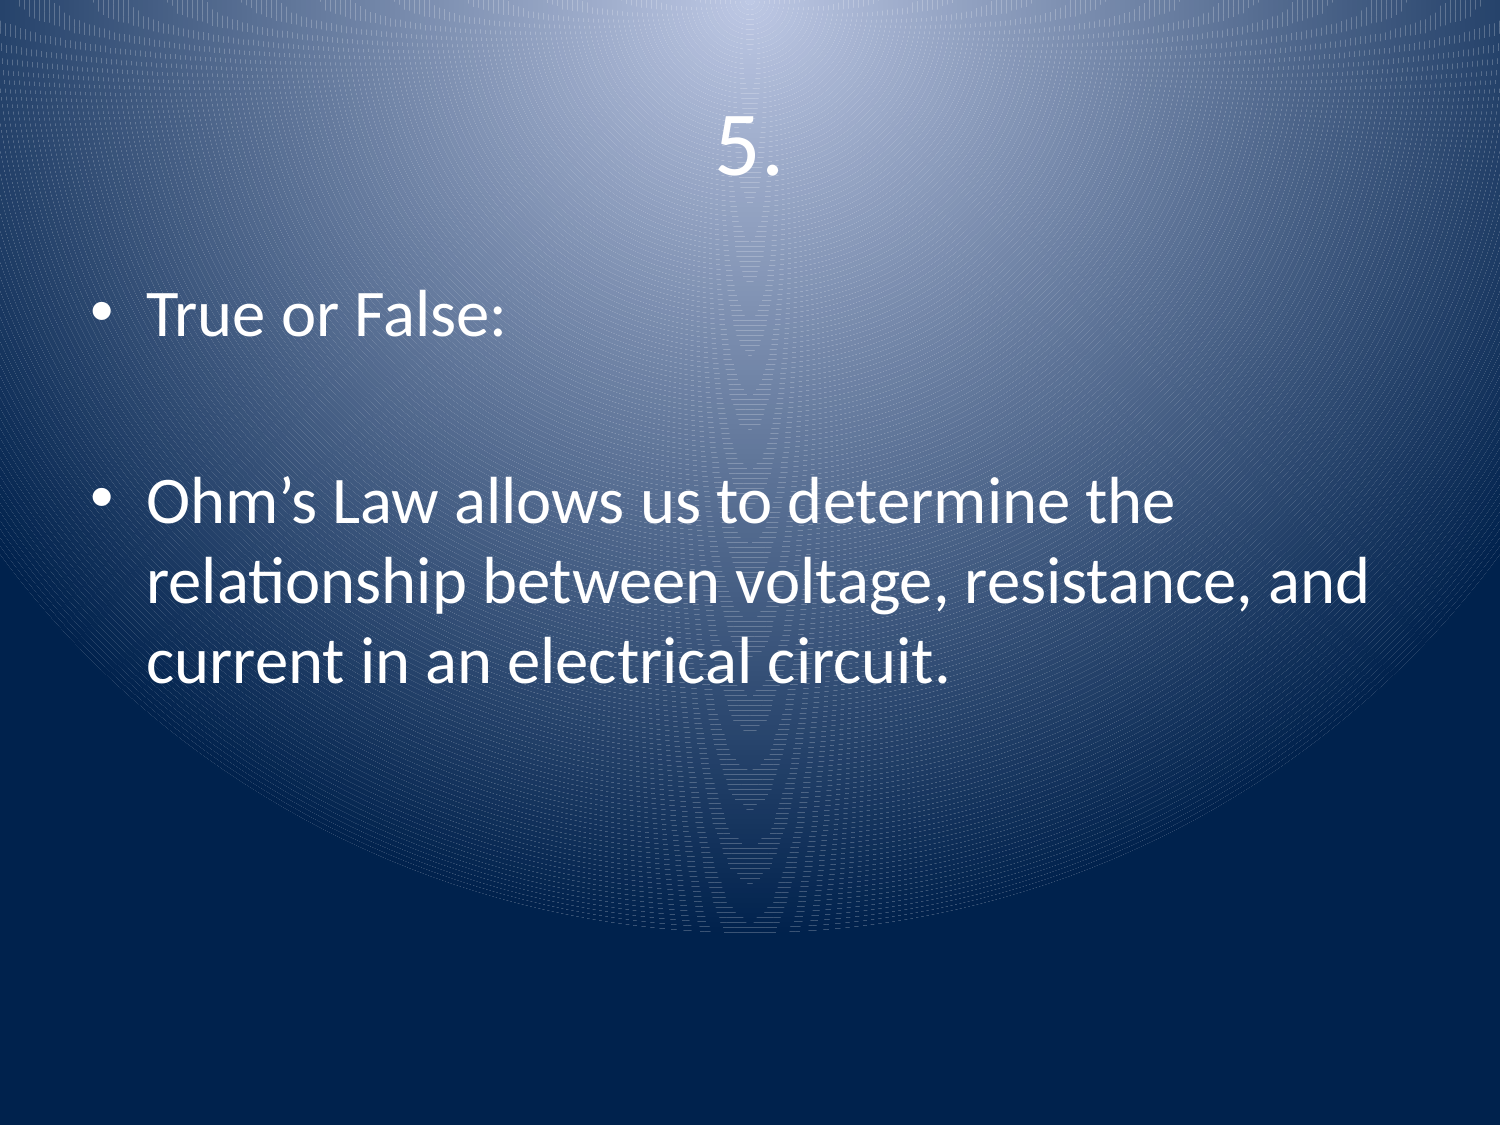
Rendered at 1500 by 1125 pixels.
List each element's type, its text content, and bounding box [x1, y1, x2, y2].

title 5. [75, 45, 1425, 233]
list True or False: Ohm’s Law allows us to determine the relationship between voltage, resistance, and current in an electrical circuit. [75, 262, 1425, 1005]
